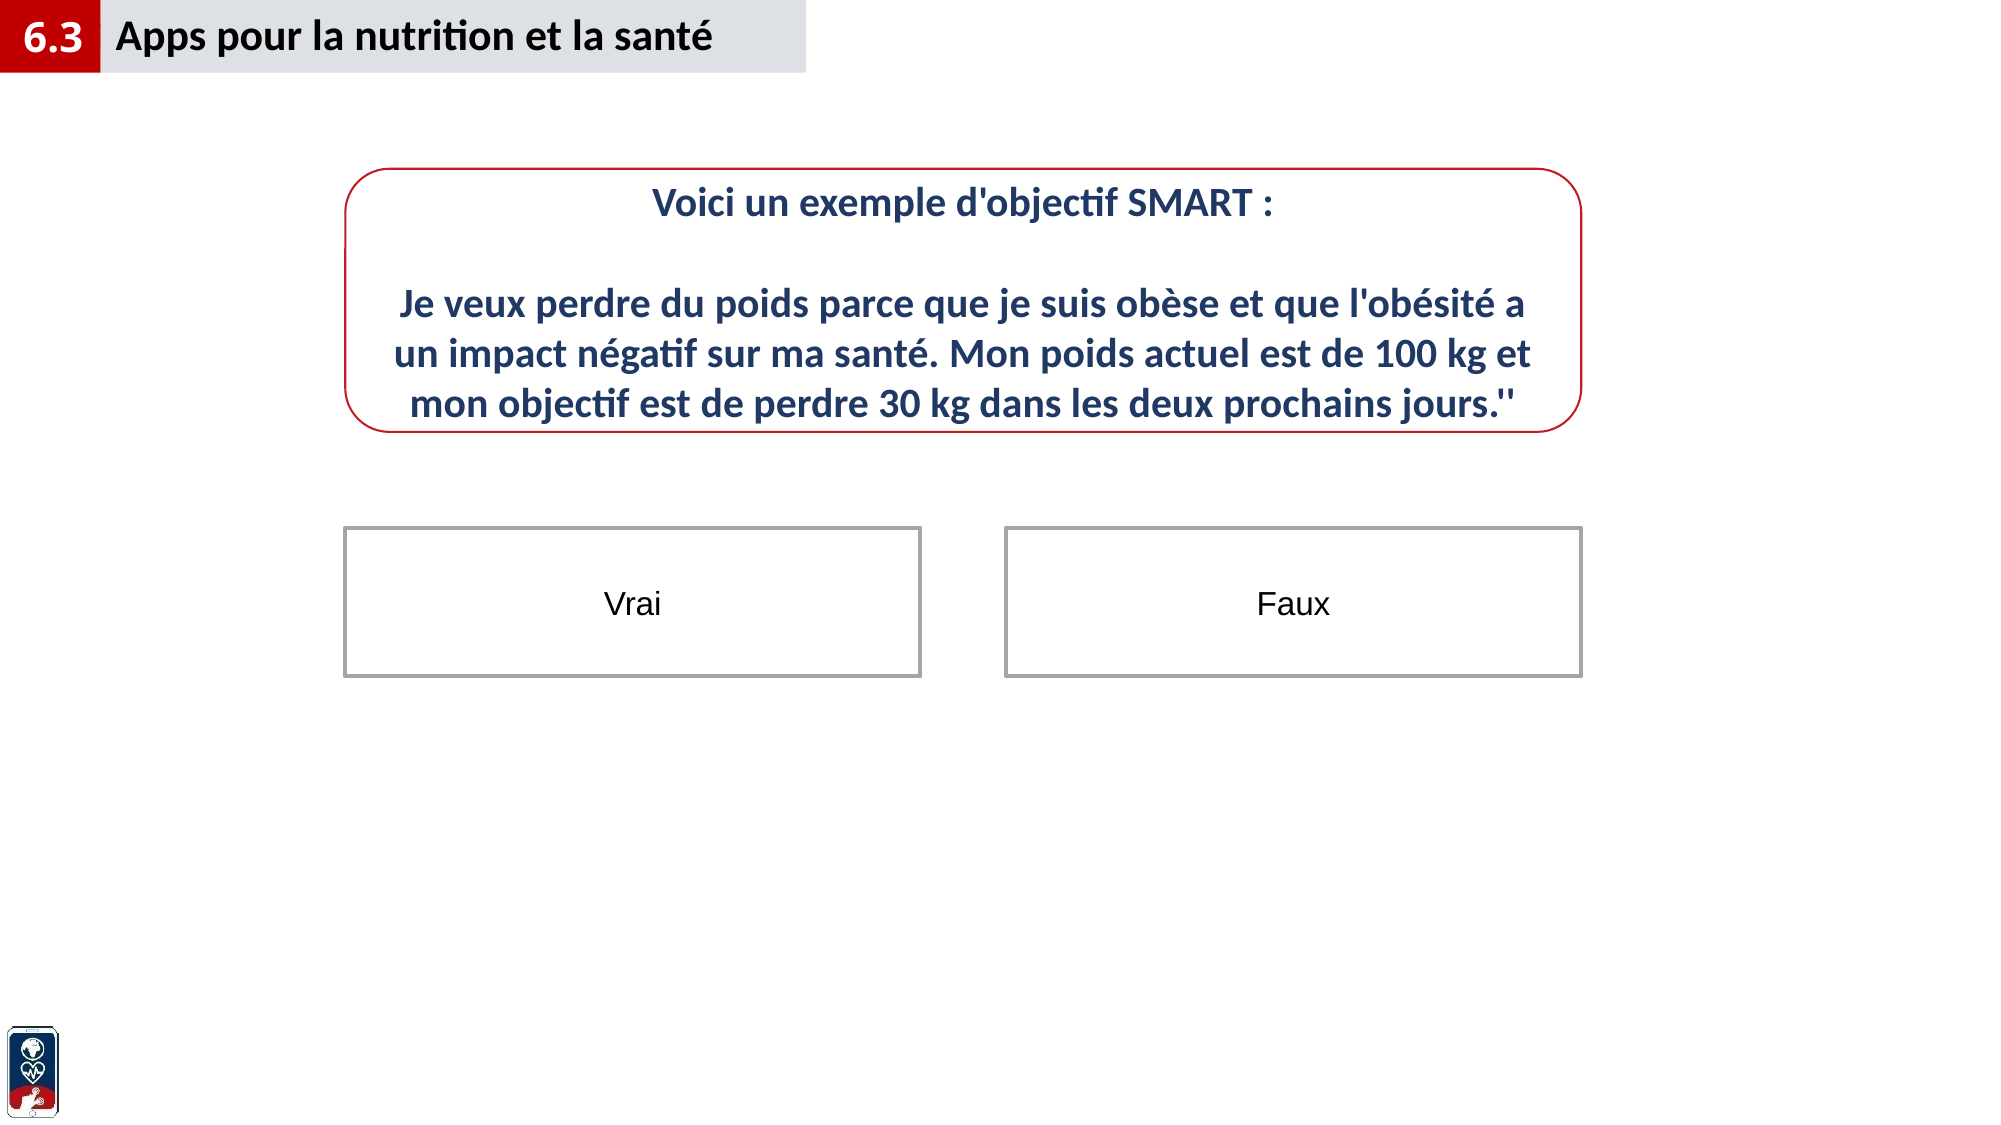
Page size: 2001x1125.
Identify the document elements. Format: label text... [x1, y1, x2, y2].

text_box Faux [1004, 526, 1583, 678]
picture [7, 1026, 59, 1118]
text_box [0, 0, 100, 73]
text_box Apps pour la nutrition et la santé [100, 0, 806, 73]
text_box Vrai [343, 526, 922, 678]
text_box 6.3 [8, 10, 101, 62]
text_box Voici un exemple d'objectif SMART : Je veux perdre du poids parce que je suis obèse et que l'obésité a un impact négatif sur ma santé. Mon poids actuel est de 100 kg et mon objectif est de perdre 30 kg dans les deux prochains jours.'' [345, 168, 1582, 432]
